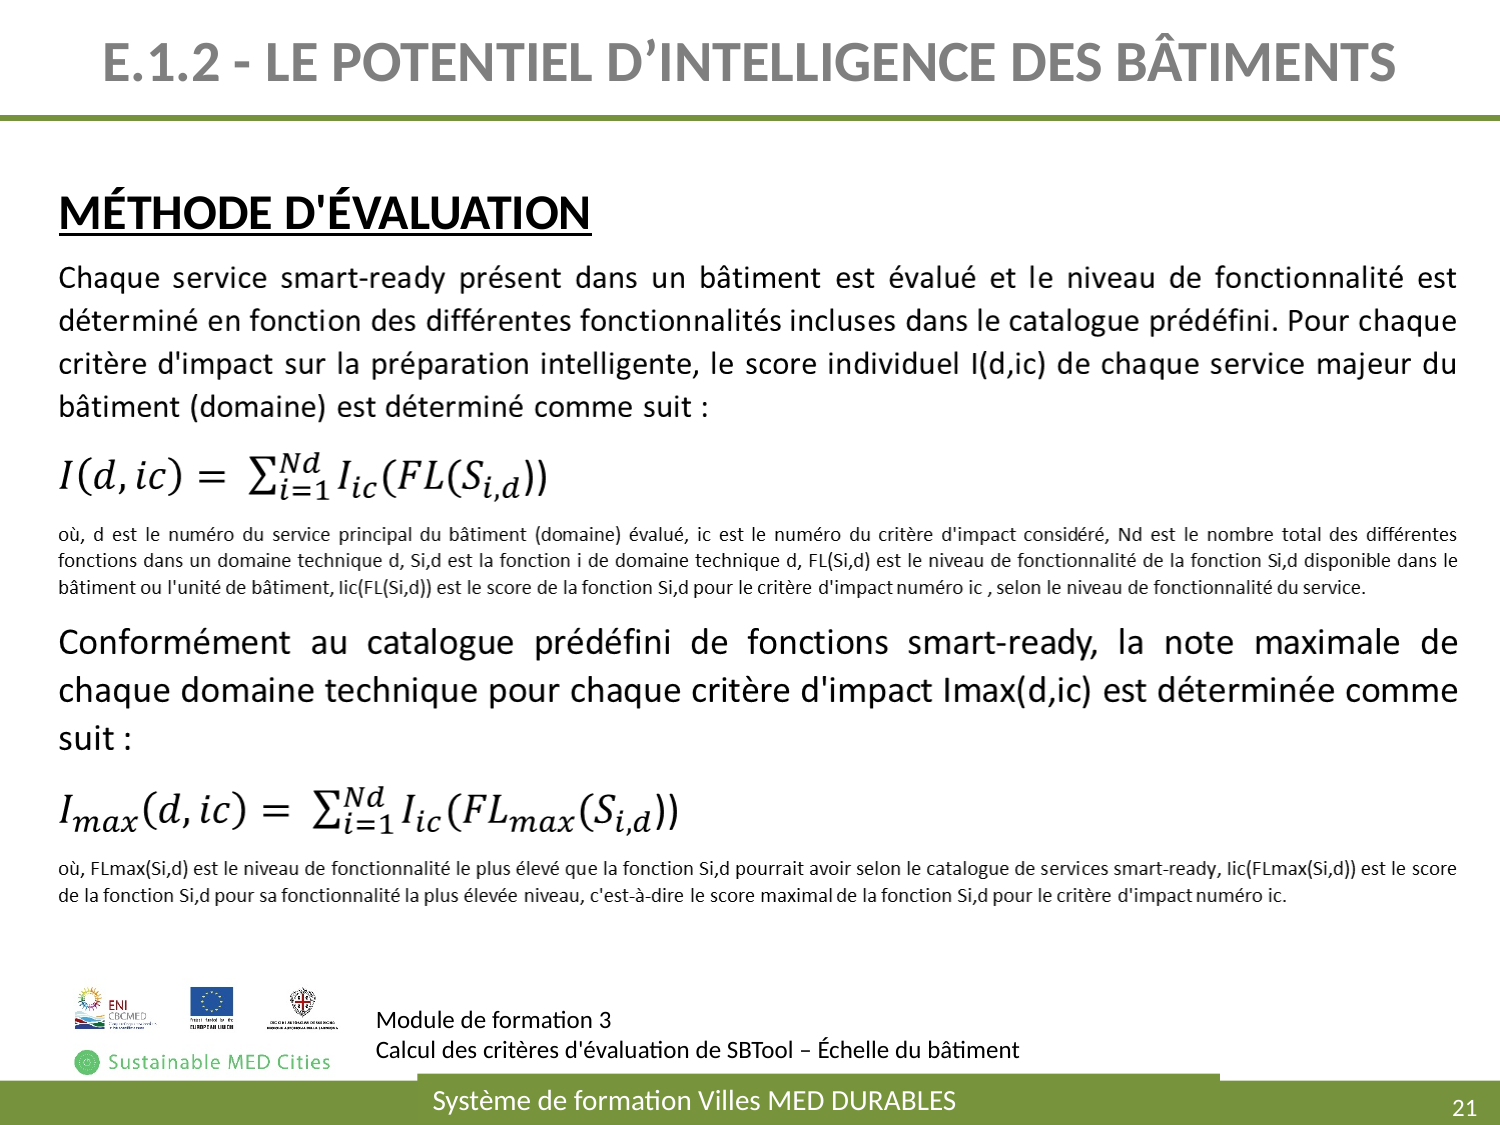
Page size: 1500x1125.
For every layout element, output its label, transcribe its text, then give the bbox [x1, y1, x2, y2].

slide_number 21 [1142, 1076, 1493, 1125]
title E.1.2 - LE POTENTIEL D’INTELLIGENCE DES BÂTIMENTS [0, 0, 1500, 117]
text_box [43, 248, 1473, 939]
text_box Système de formation Villes MED DURABLES [417, 1073, 1220, 1124]
text_box Module de formation 3 Calcul des critères d'évaluation de SBTool – Échelle du bâtiment [360, 996, 1301, 1072]
picture [62, 978, 356, 1080]
text_box MÉTHODE D'ÉVALUATION [43, 171, 1106, 248]
